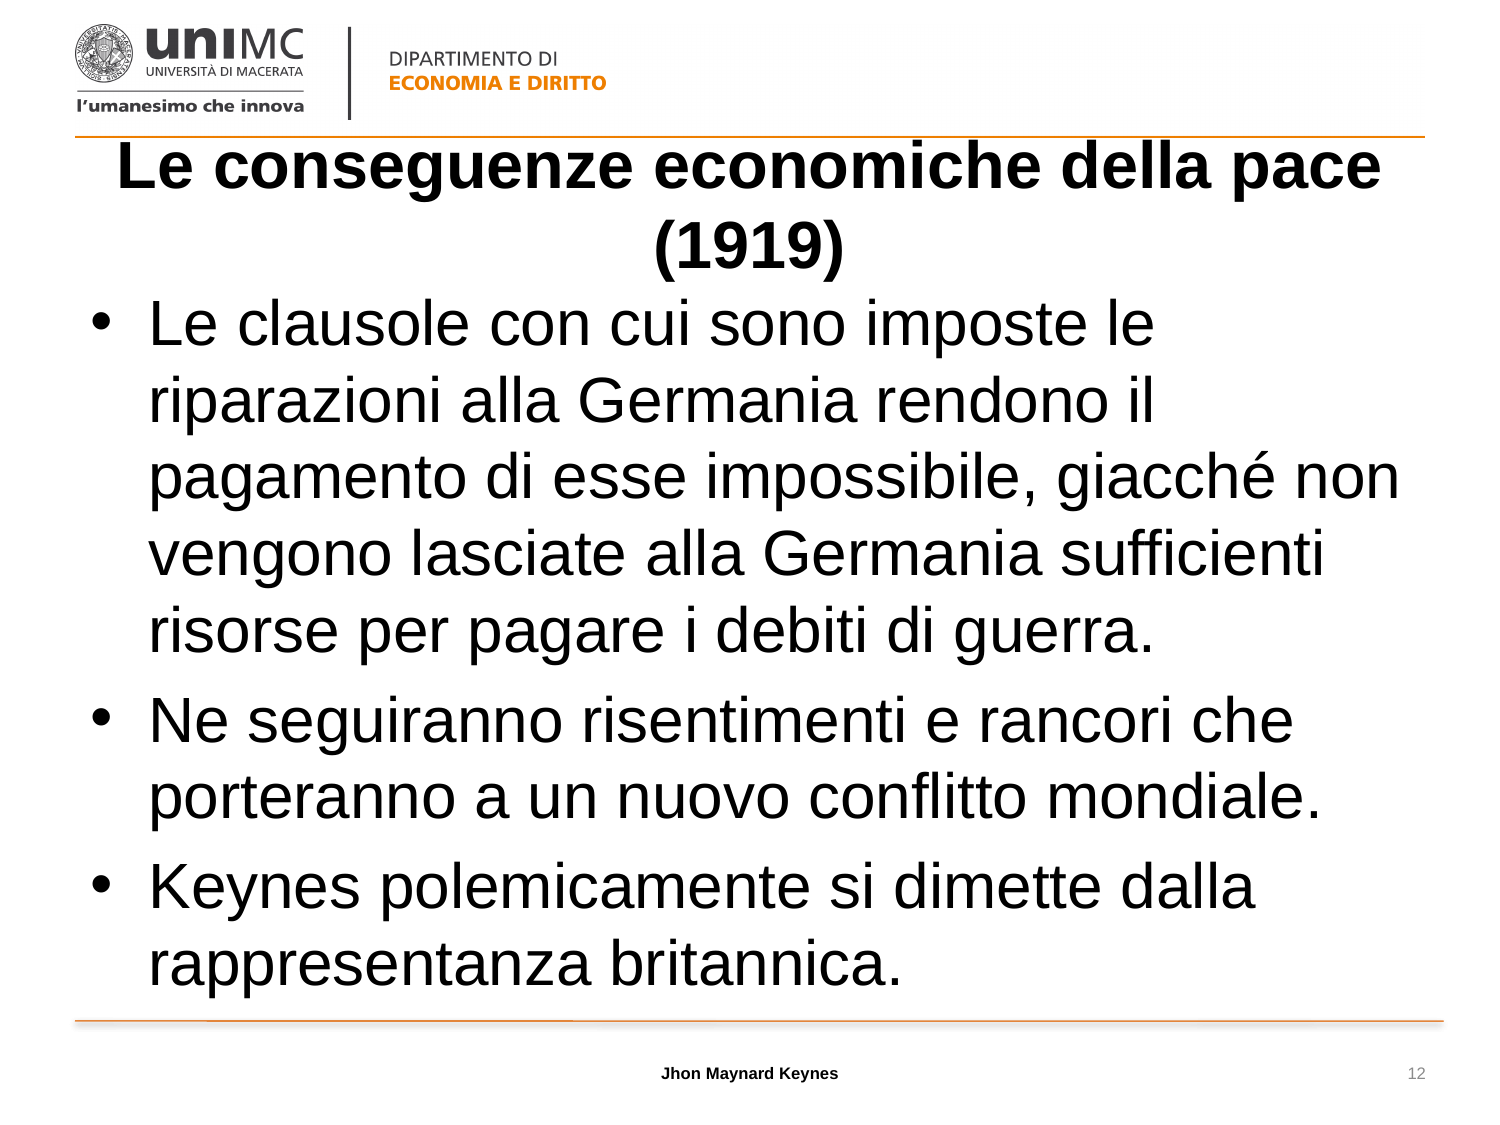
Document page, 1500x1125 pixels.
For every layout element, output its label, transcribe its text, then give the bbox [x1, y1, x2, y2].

slide_number 12 [1091, 1042, 1442, 1103]
list Le clausole con cui sono imposte le riparazioni alla Germania rendono il pagamento di esse impossibile, giacché non vengono lasciate alla Germania sufficienti risorse per pagare i debiti di guerra. Ne seguiranno risentimenti e rancori che porteranno a un nuovo conflitto mondiale. Keynes polemicamente si dimette dalla rappresentanza britannica. [75, 273, 1425, 1017]
title Le conseguenze economiche della pace (1919) [75, 156, 1425, 248]
picture [75, 24, 1425, 138]
footer Jhon Maynard Keynes [512, 1042, 988, 1103]
